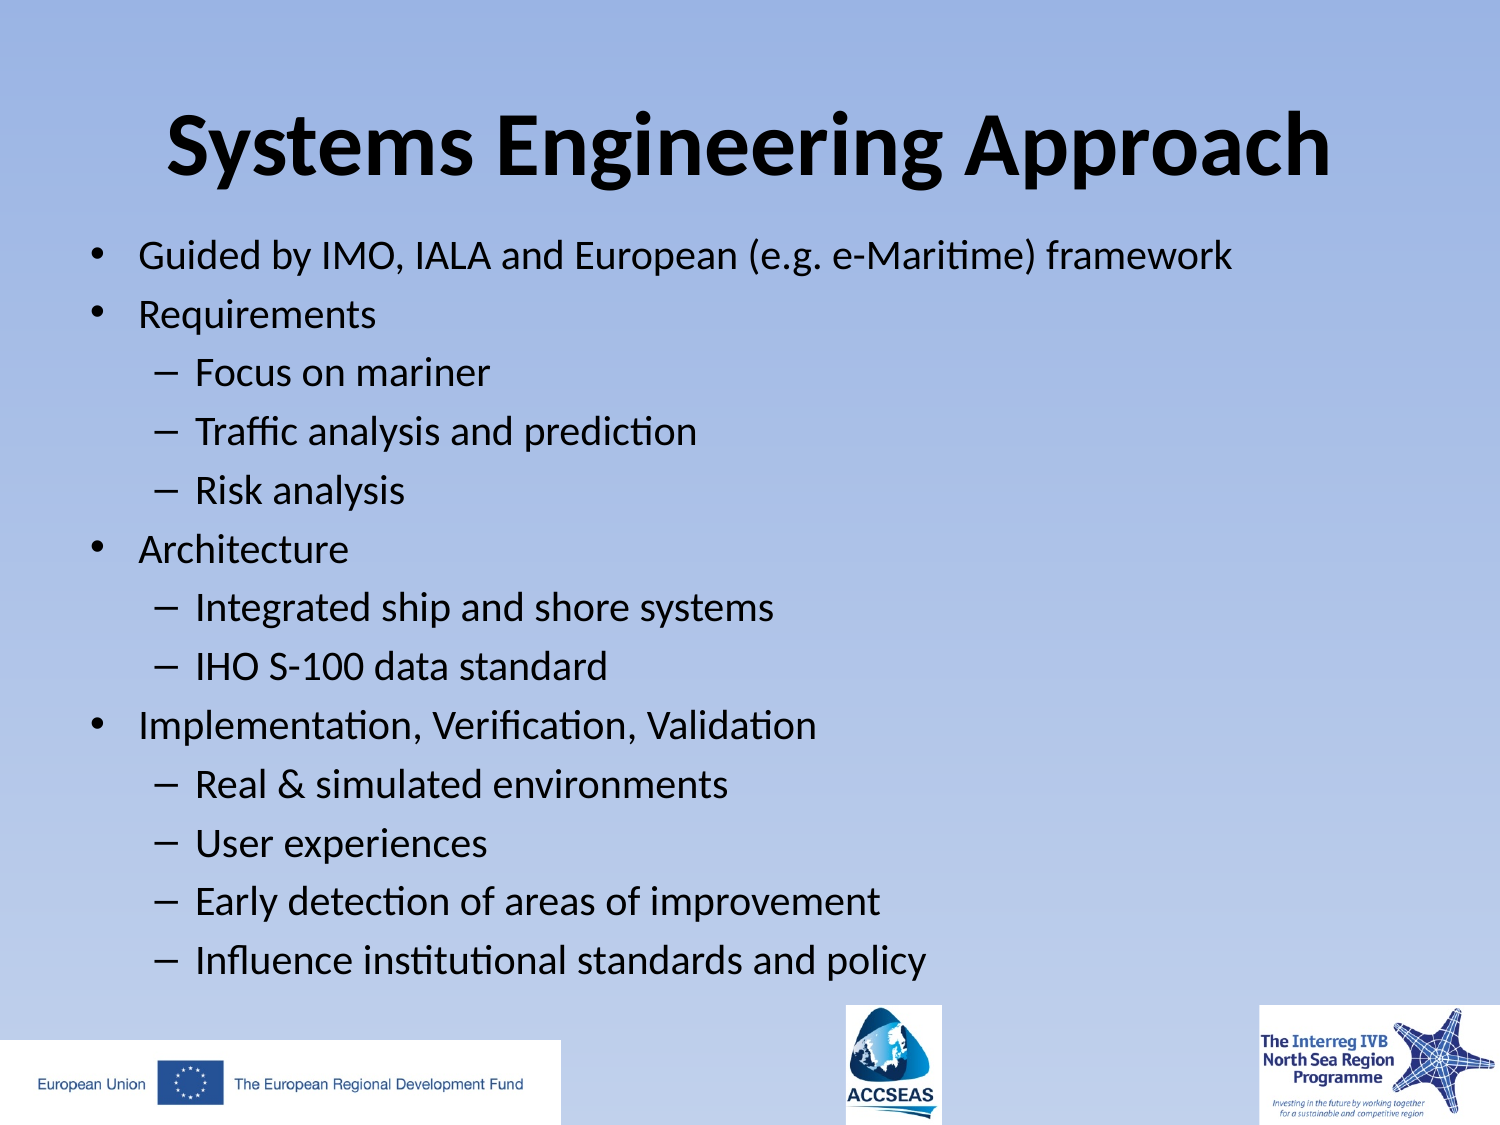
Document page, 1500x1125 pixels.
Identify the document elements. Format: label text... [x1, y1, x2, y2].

title Systems Engineering Approach [75, 45, 1425, 219]
list Guided by IMO, IALA and European (e.g. e-Maritime) framework Requirements Focus on mariner Traffic analysis and prediction Risk analysis Architecture Integrated ship and shore systems IHO S-100 data standard Implementation, Verification, Validation Real & simulated environments User experiences Early detection of areas of improvement Influence institutional standards and policy [75, 219, 1425, 1005]
picture [845, 1005, 942, 1125]
picture [1259, 1005, 1500, 1125]
picture [0, 1040, 561, 1125]
